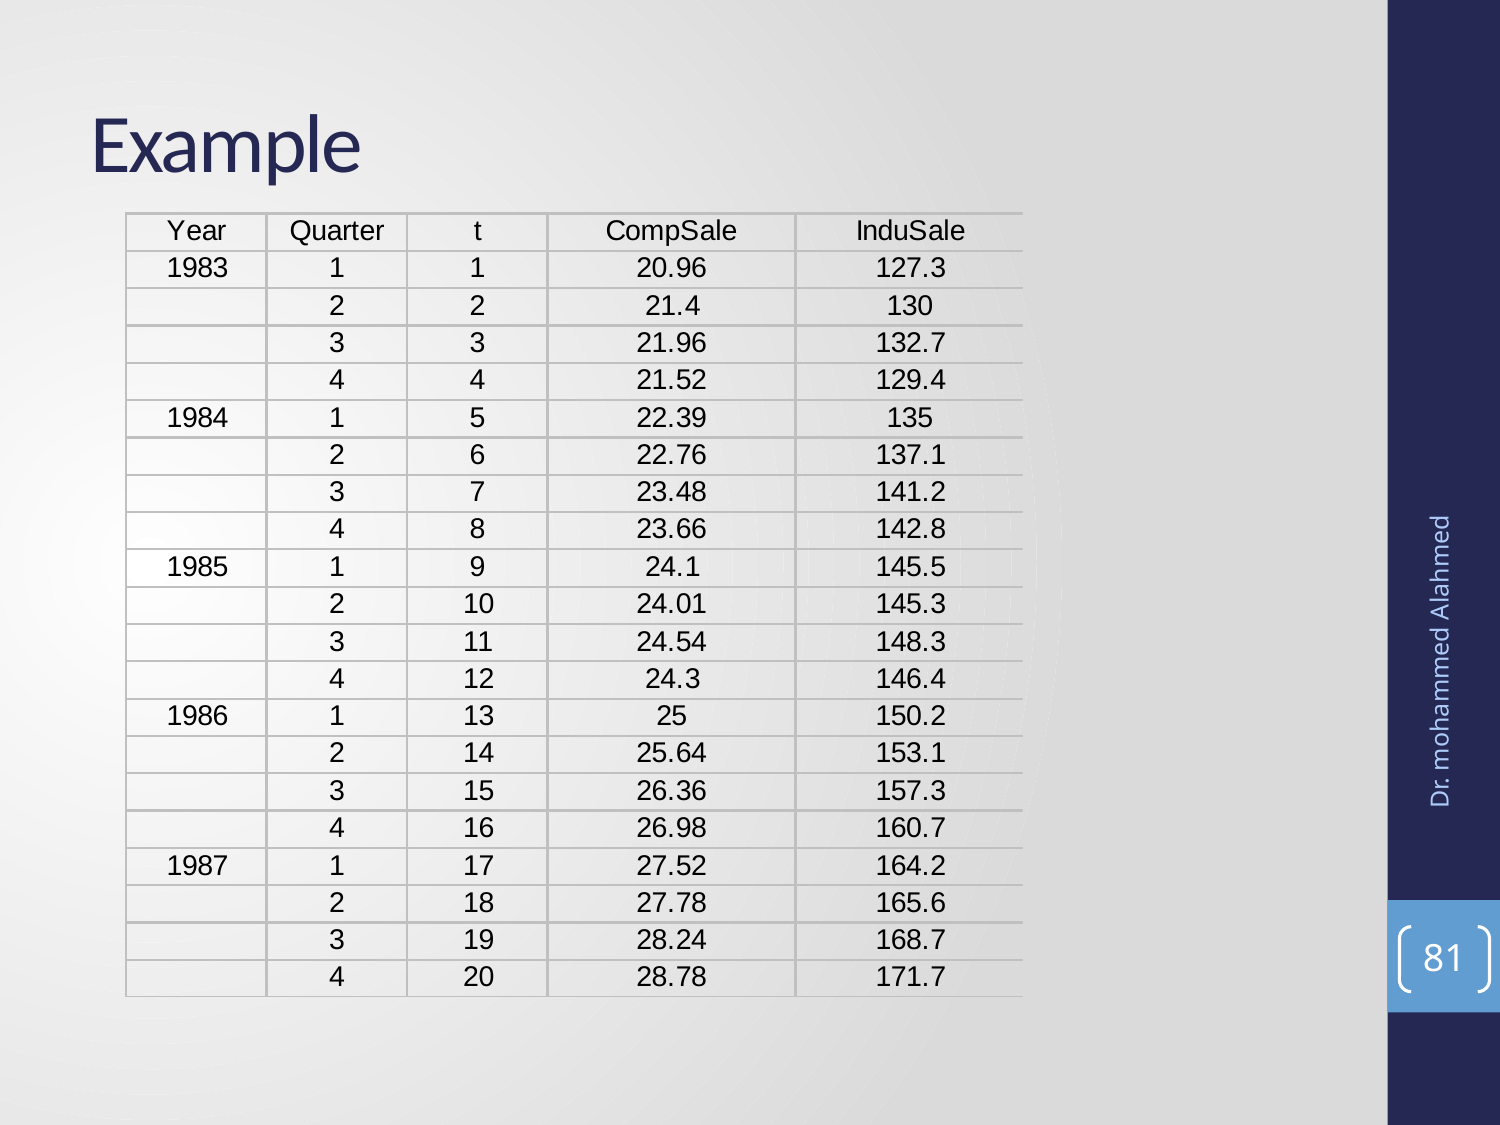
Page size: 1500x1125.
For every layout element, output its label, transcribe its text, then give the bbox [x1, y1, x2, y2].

slide_number 81 [1397, 925, 1492, 994]
footer Dr. mohammed Alahmed [1408, 500, 1469, 889]
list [124, 211, 1026, 999]
title Example [75, 45, 1325, 233]
